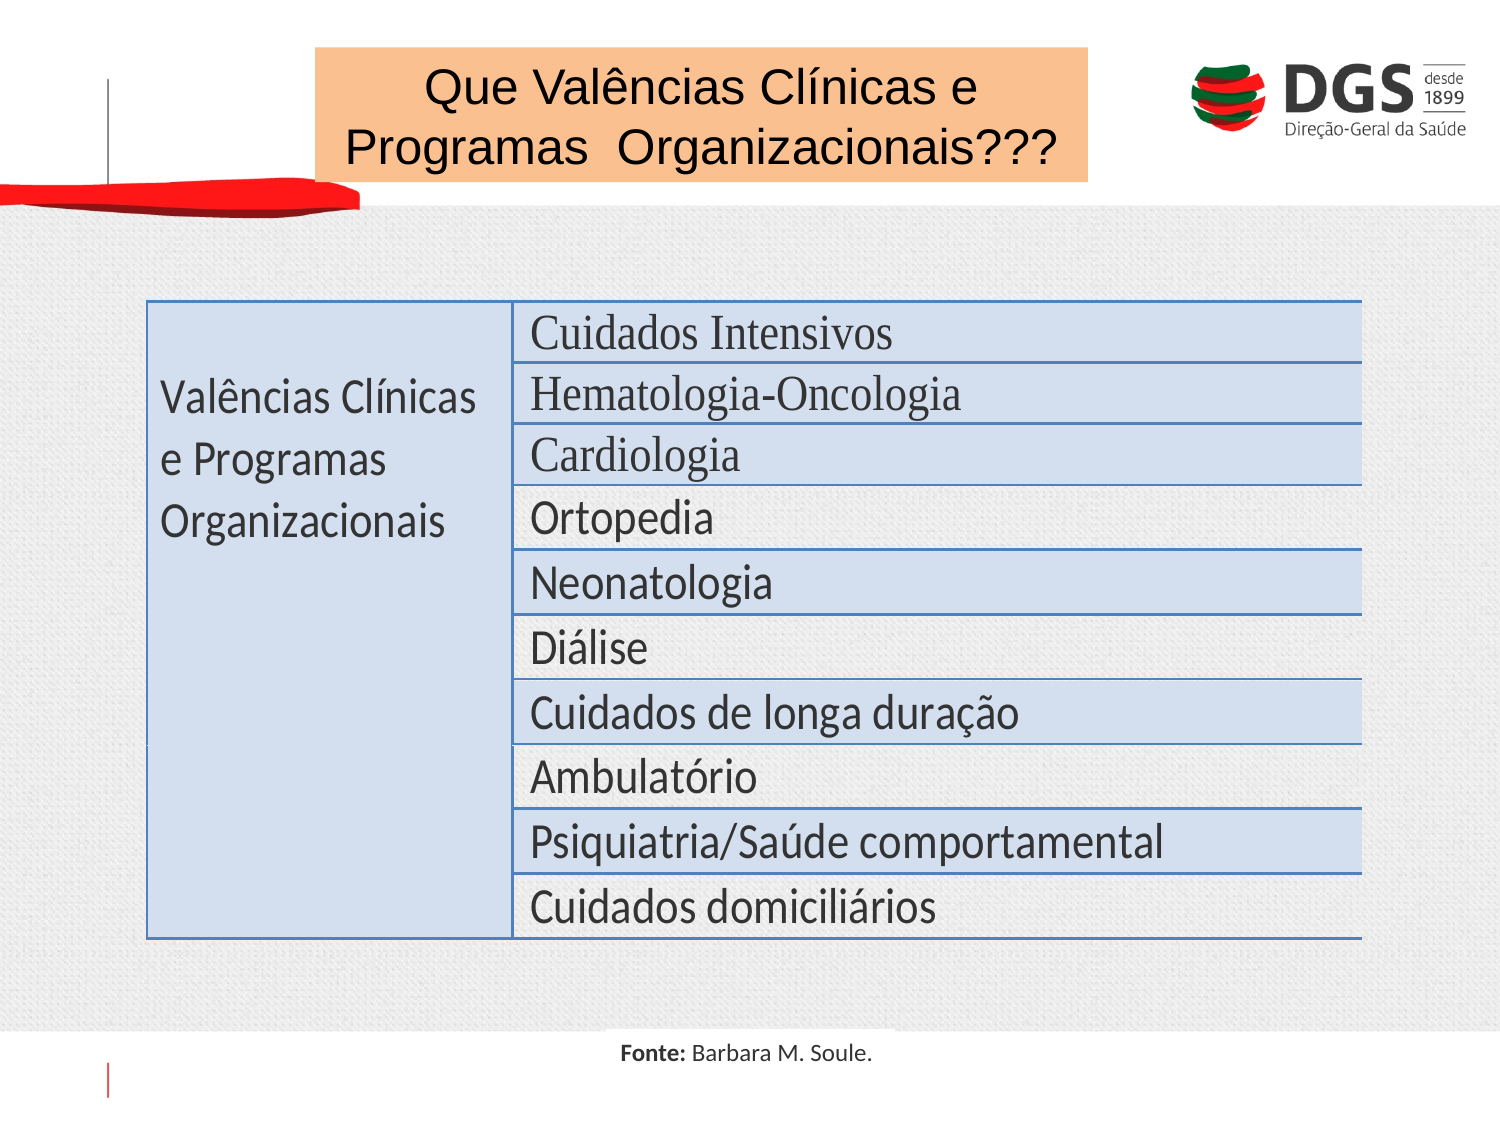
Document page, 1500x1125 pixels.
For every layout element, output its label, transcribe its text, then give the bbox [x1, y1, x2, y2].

text_box Que Valências Clínicas e Programas Organizacionais??? [315, 47, 1088, 183]
picture [0, 0, 1500, 1125]
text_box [145, 299, 1363, 1011]
text_box Fonte: Barbara M. Soule. [605, 1028, 895, 1074]
